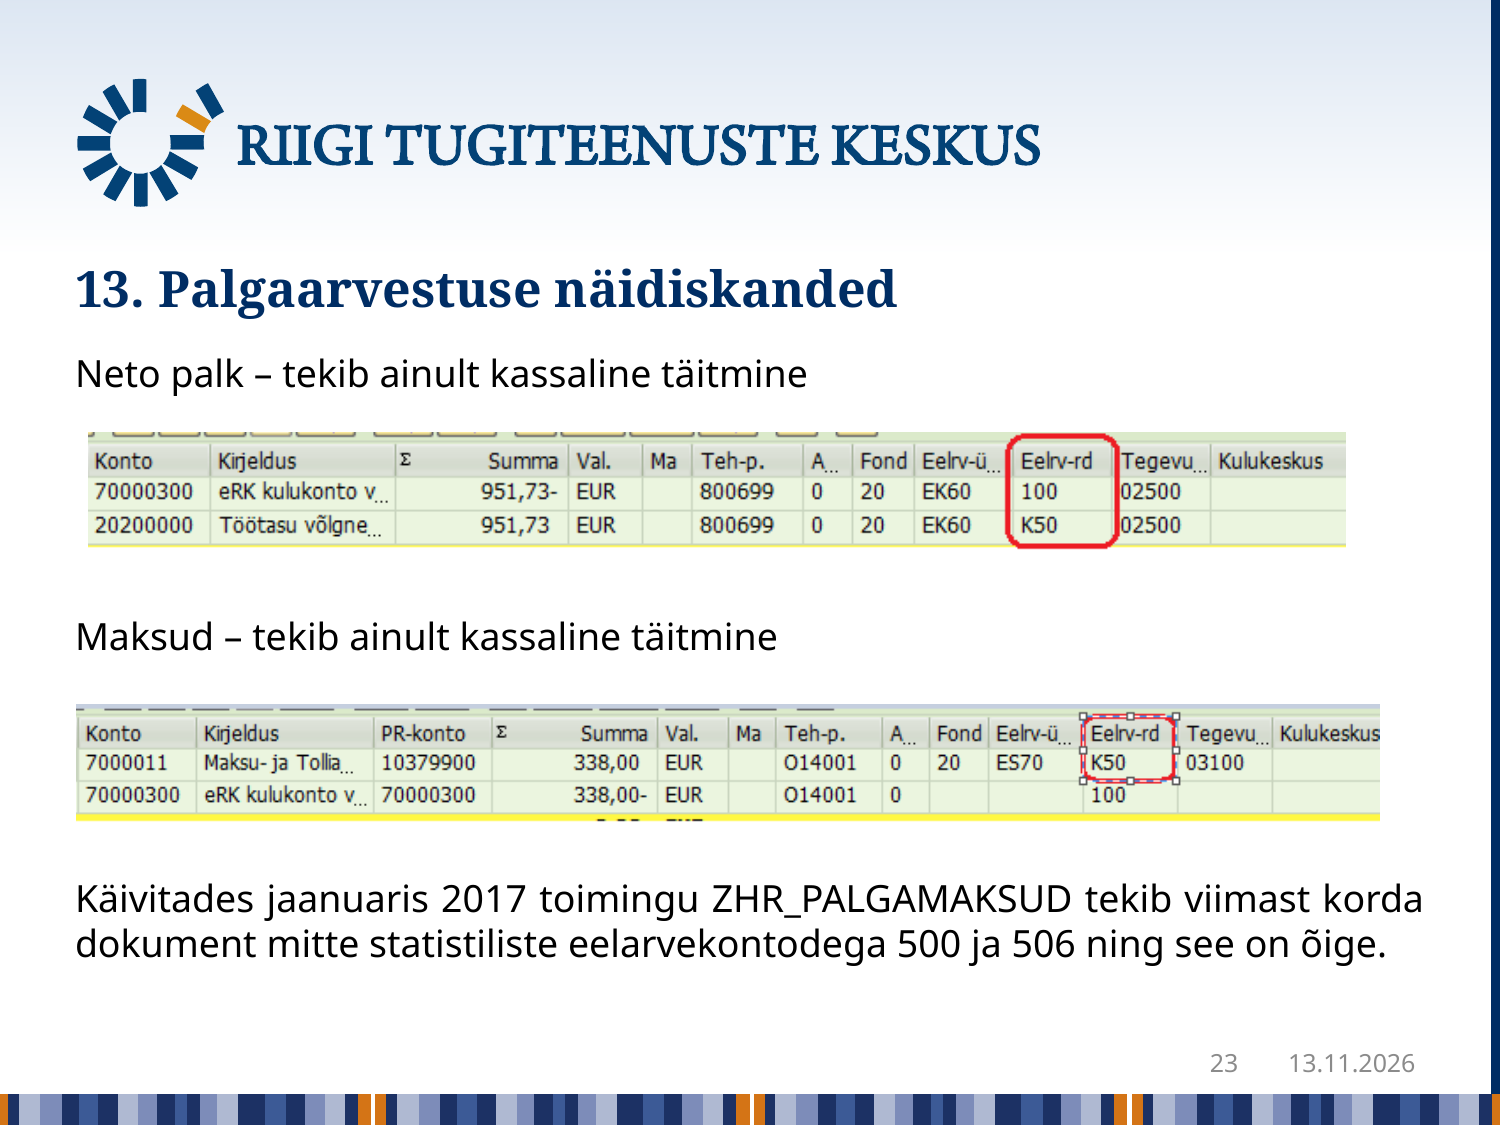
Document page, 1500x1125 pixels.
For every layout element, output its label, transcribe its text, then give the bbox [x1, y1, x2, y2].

picture [88, 432, 1346, 551]
slide_number 23 [1139, 1035, 1254, 1095]
title 13. Palgaarvestuse näidiskanded [75, 257, 1425, 327]
picture [76, 703, 1380, 823]
list Neto palk – tekib ainult kassaline täitmine Maksud – tekib ainult kassaline täitmine Käivitades jaanuaris 2017 toimingu ZHR_PALGAMAKSUD tekib viimast korda dokument mitte statistiliste eelarvekontodega 500 ja 506 ning see on õige. [75, 349, 1425, 1012]
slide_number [1269, 1035, 1431, 1095]
